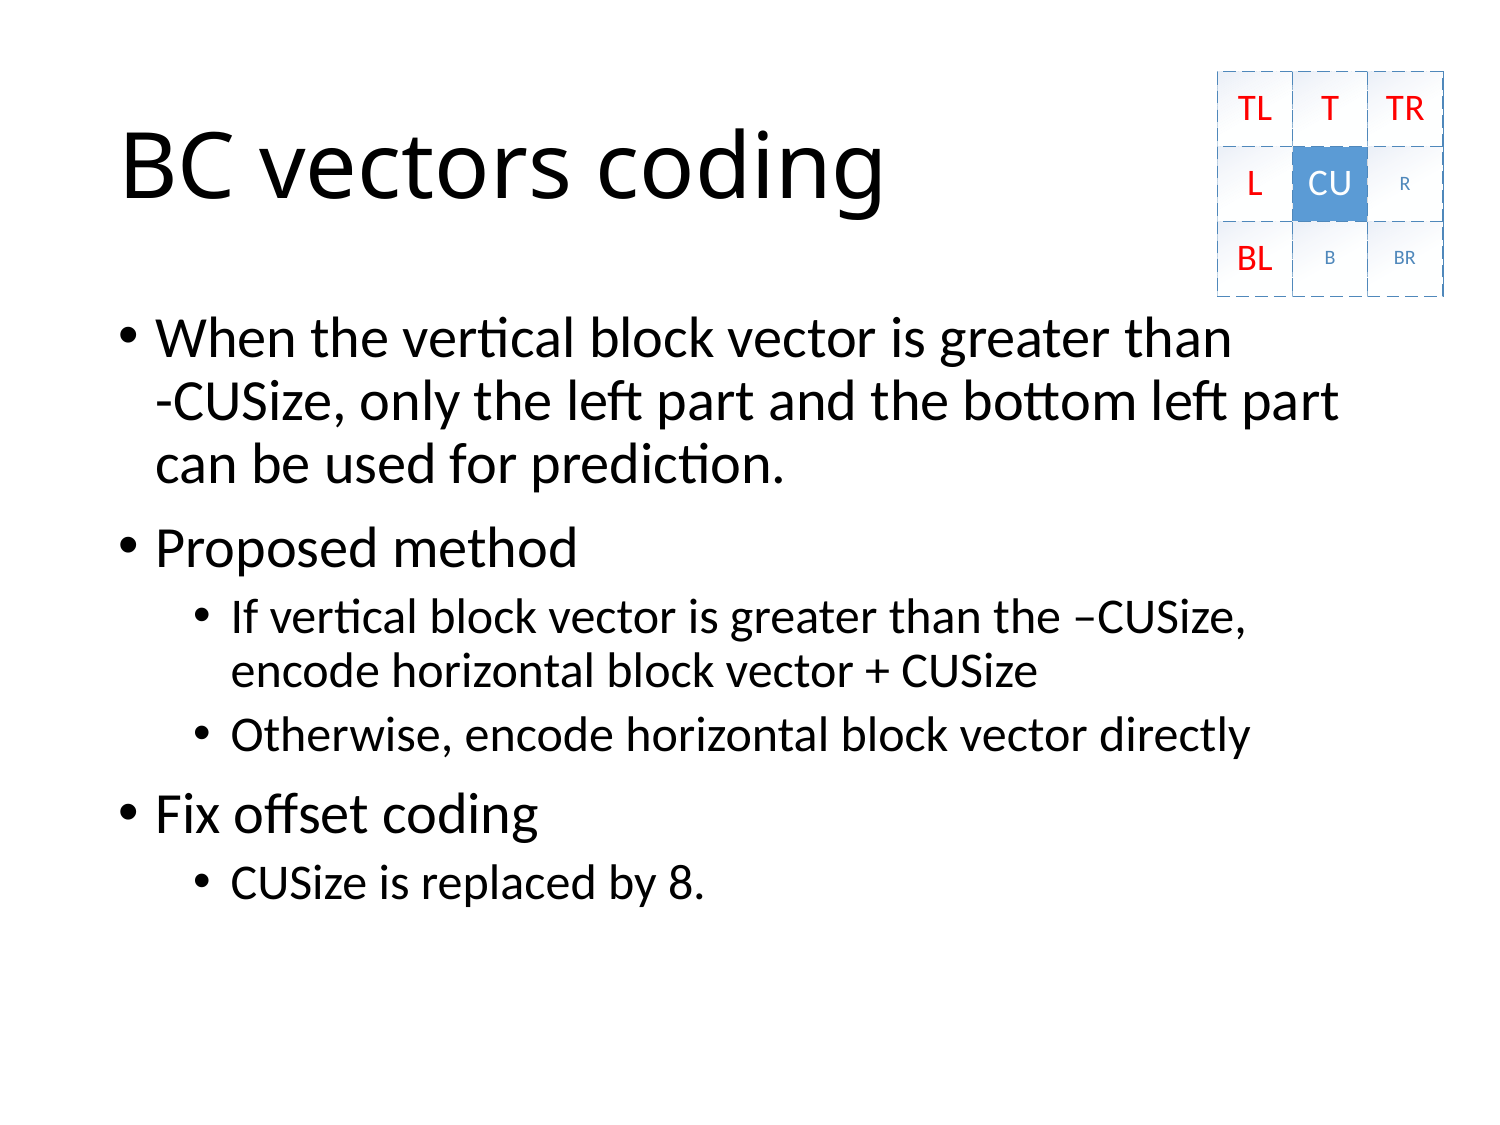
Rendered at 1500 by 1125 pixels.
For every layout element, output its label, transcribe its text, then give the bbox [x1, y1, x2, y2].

list When the vertical block vector is greater than -CUSize, only the left part and the bottom left part can be used for prediction. Proposed method If vertical block vector is greater than the –CUSize, encode horizontal block vector + CUSize Otherwise, encode horizontal block vector directly Fix offset coding CUSize is replaced by 8. [103, 299, 1397, 1014]
picture [1214, 68, 1445, 300]
title BC vectors coding [103, 59, 1397, 278]
